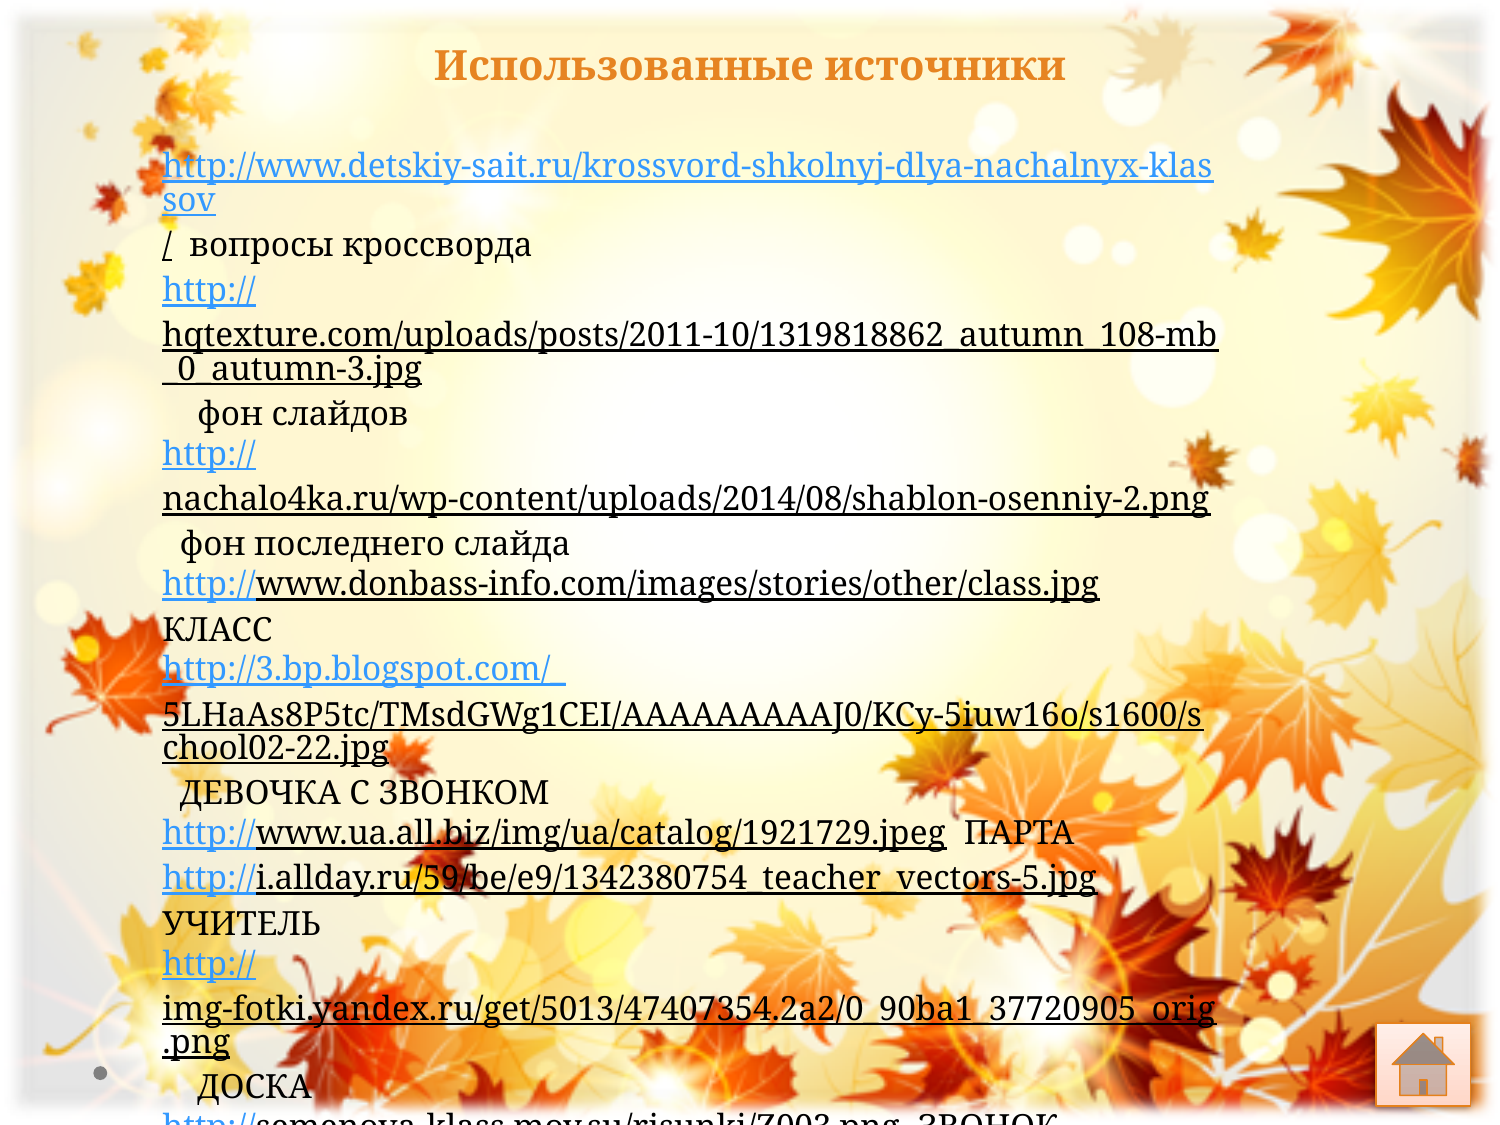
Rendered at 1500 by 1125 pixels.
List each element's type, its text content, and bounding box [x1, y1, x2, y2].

picture [0, 0, 1500, 1125]
text_box http://www.detskiy-sait.ru/krossvord-shkolnyj-dlya-nachalnyx-klassov/ вопросы кроссворда http://hqtexture.com/uploads/posts/2011-10/1319818862_autumn_108-mb_0_autumn-3.jpg фон слайдов http://nachalo4ka.ru/wp-content/uploads/2014/08/shablon-osenniy-2.png фон последнего слайда http://www.donbass-info.com/images/stories/other/class.jpg КЛАСС http://3.bp.blogspot.com/_5LHaAs8P5tc/TMsdGWg1CEI/AAAAAAAAAJ0/KCy-5iuw16o/s1600/school02-22.jpg ДЕВОЧКА С ЗВОНКОМ http://www.ua.all.biz/img/ua/catalog/1921729.jpeg ПАРТА http://i.allday.ru/59/be/e9/1342380754_teacher_vectors-5.jpg УЧИТЕЛЬ http://img-fotki.yandex.ru/get/5013/47407354.2a2/0_90ba1_37720905_orig.png ДОСКА http://semenova-klass.moy.su/risunki/Z003.png ЗВОНОК http://i20.mindmix.ru/68/26/252668/68/5293868/img_1283486316_940x720.jpeg ЖУРНАЛ [147, 137, 1235, 1125]
text_box [1375, 1022, 1471, 1107]
text_box Использованные источники [418, 30, 1081, 96]
